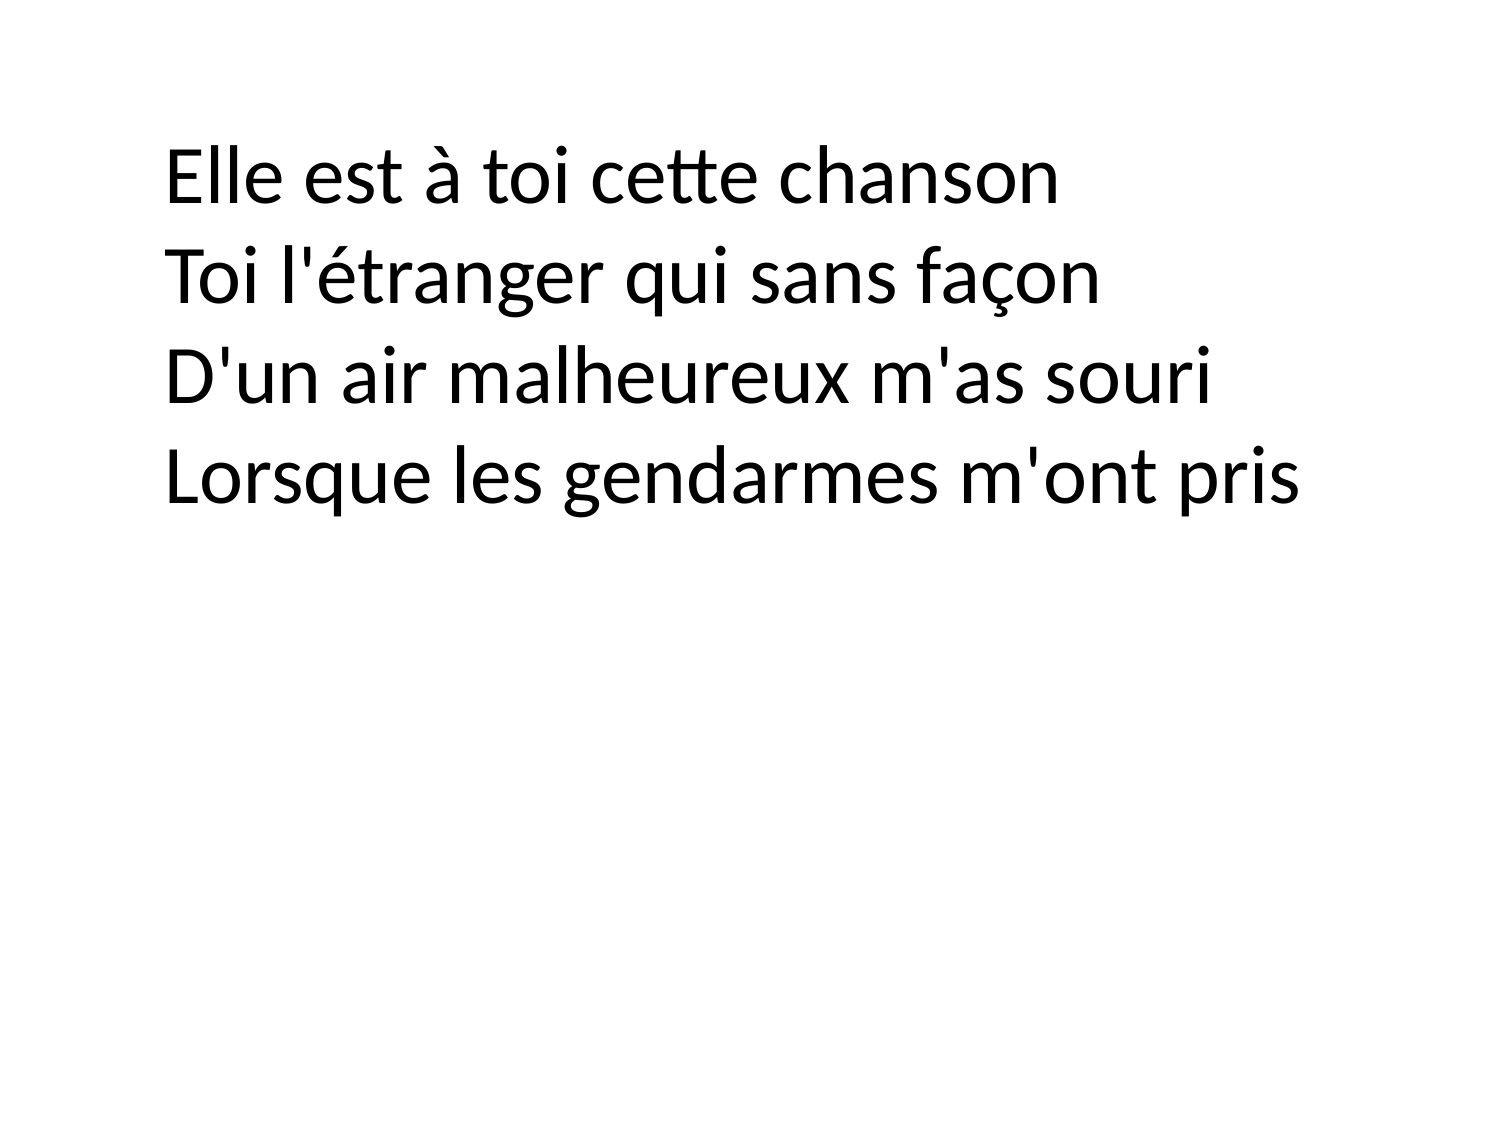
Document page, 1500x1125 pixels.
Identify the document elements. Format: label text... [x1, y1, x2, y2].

text_box Elle est à toi cette chanson Toi l'étranger qui sans façon D'un air malheureux m'as souri Lorsque les gendarmes m'ont pris [150, 112, 1500, 528]
